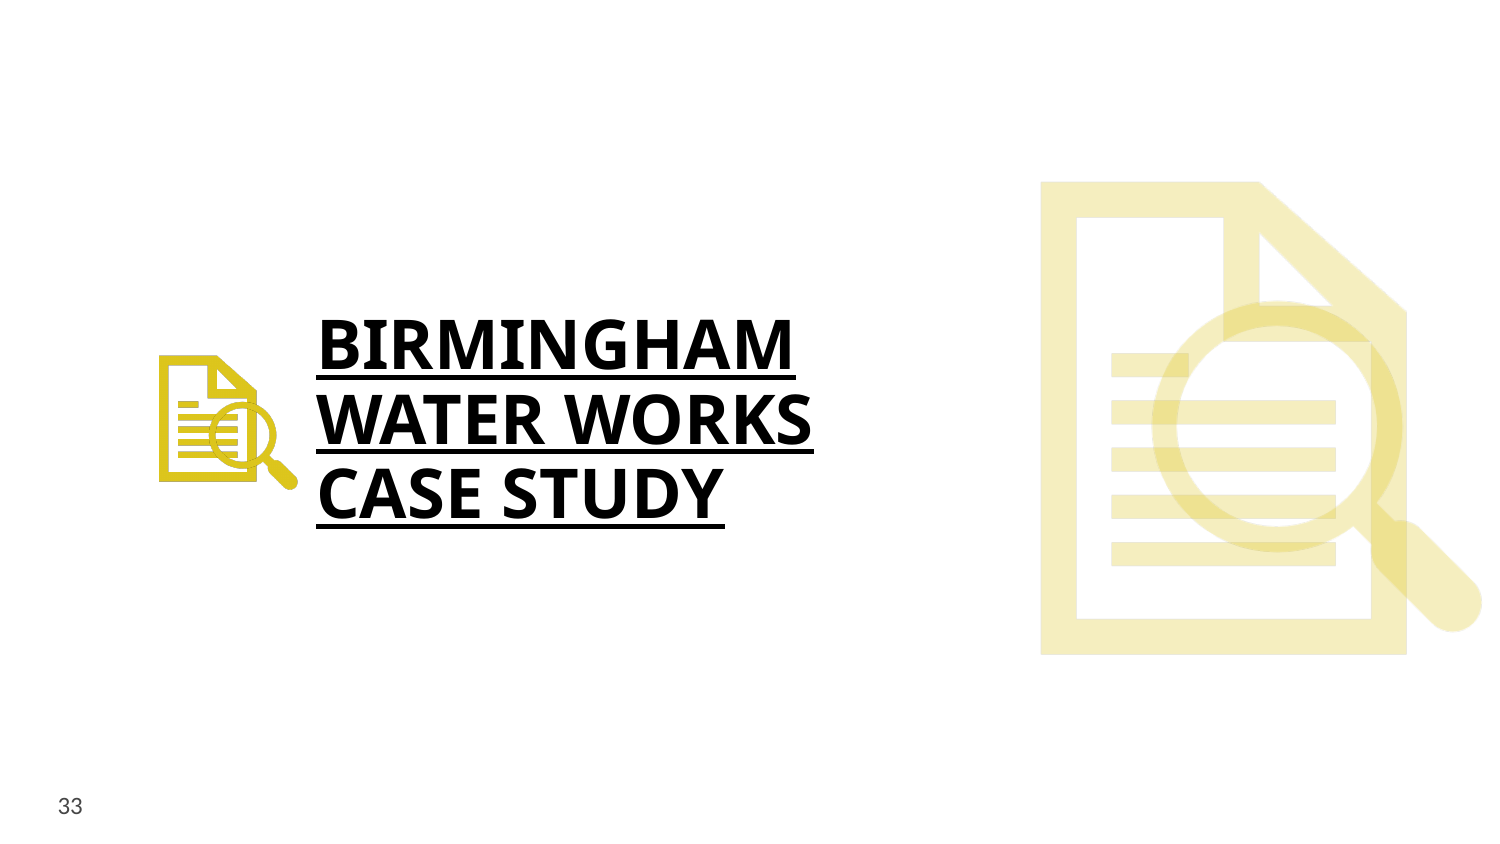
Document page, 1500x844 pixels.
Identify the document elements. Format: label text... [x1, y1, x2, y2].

text_box 33 [16, 782, 124, 828]
picture [132, 343, 300, 499]
picture [941, 136, 1500, 702]
title Birmingham Water Works Case Study [300, 265, 984, 578]
